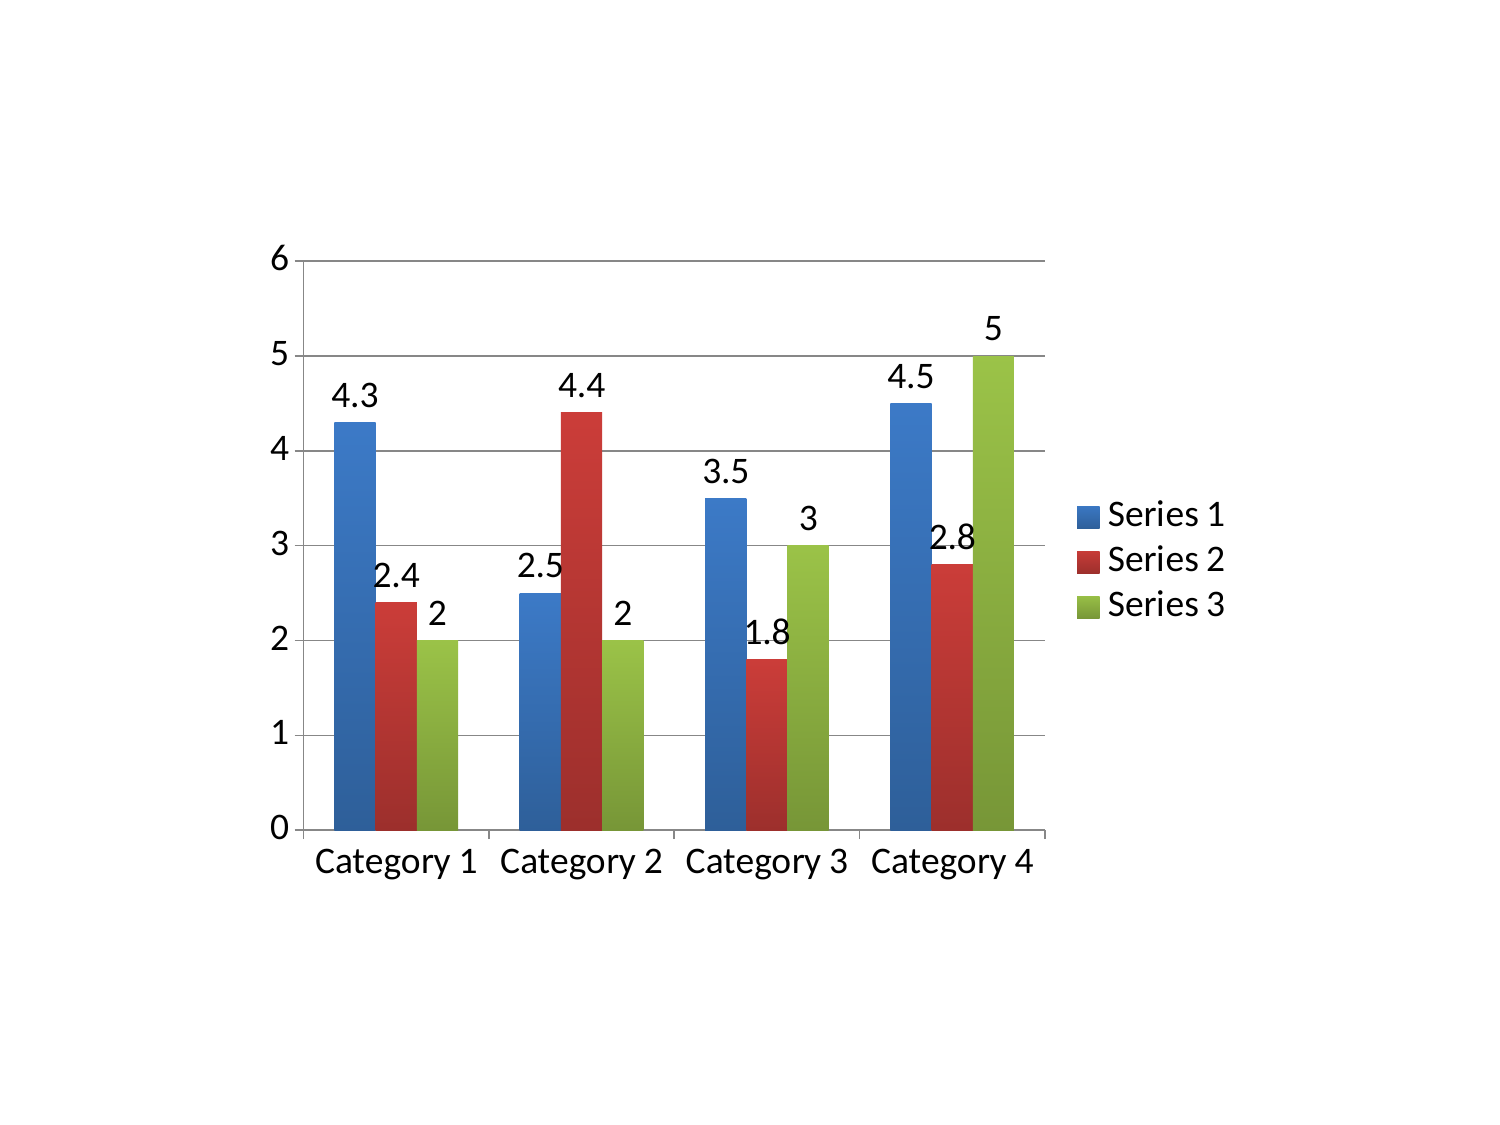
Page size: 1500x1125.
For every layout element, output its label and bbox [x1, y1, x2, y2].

chart [249, 228, 1251, 897]
